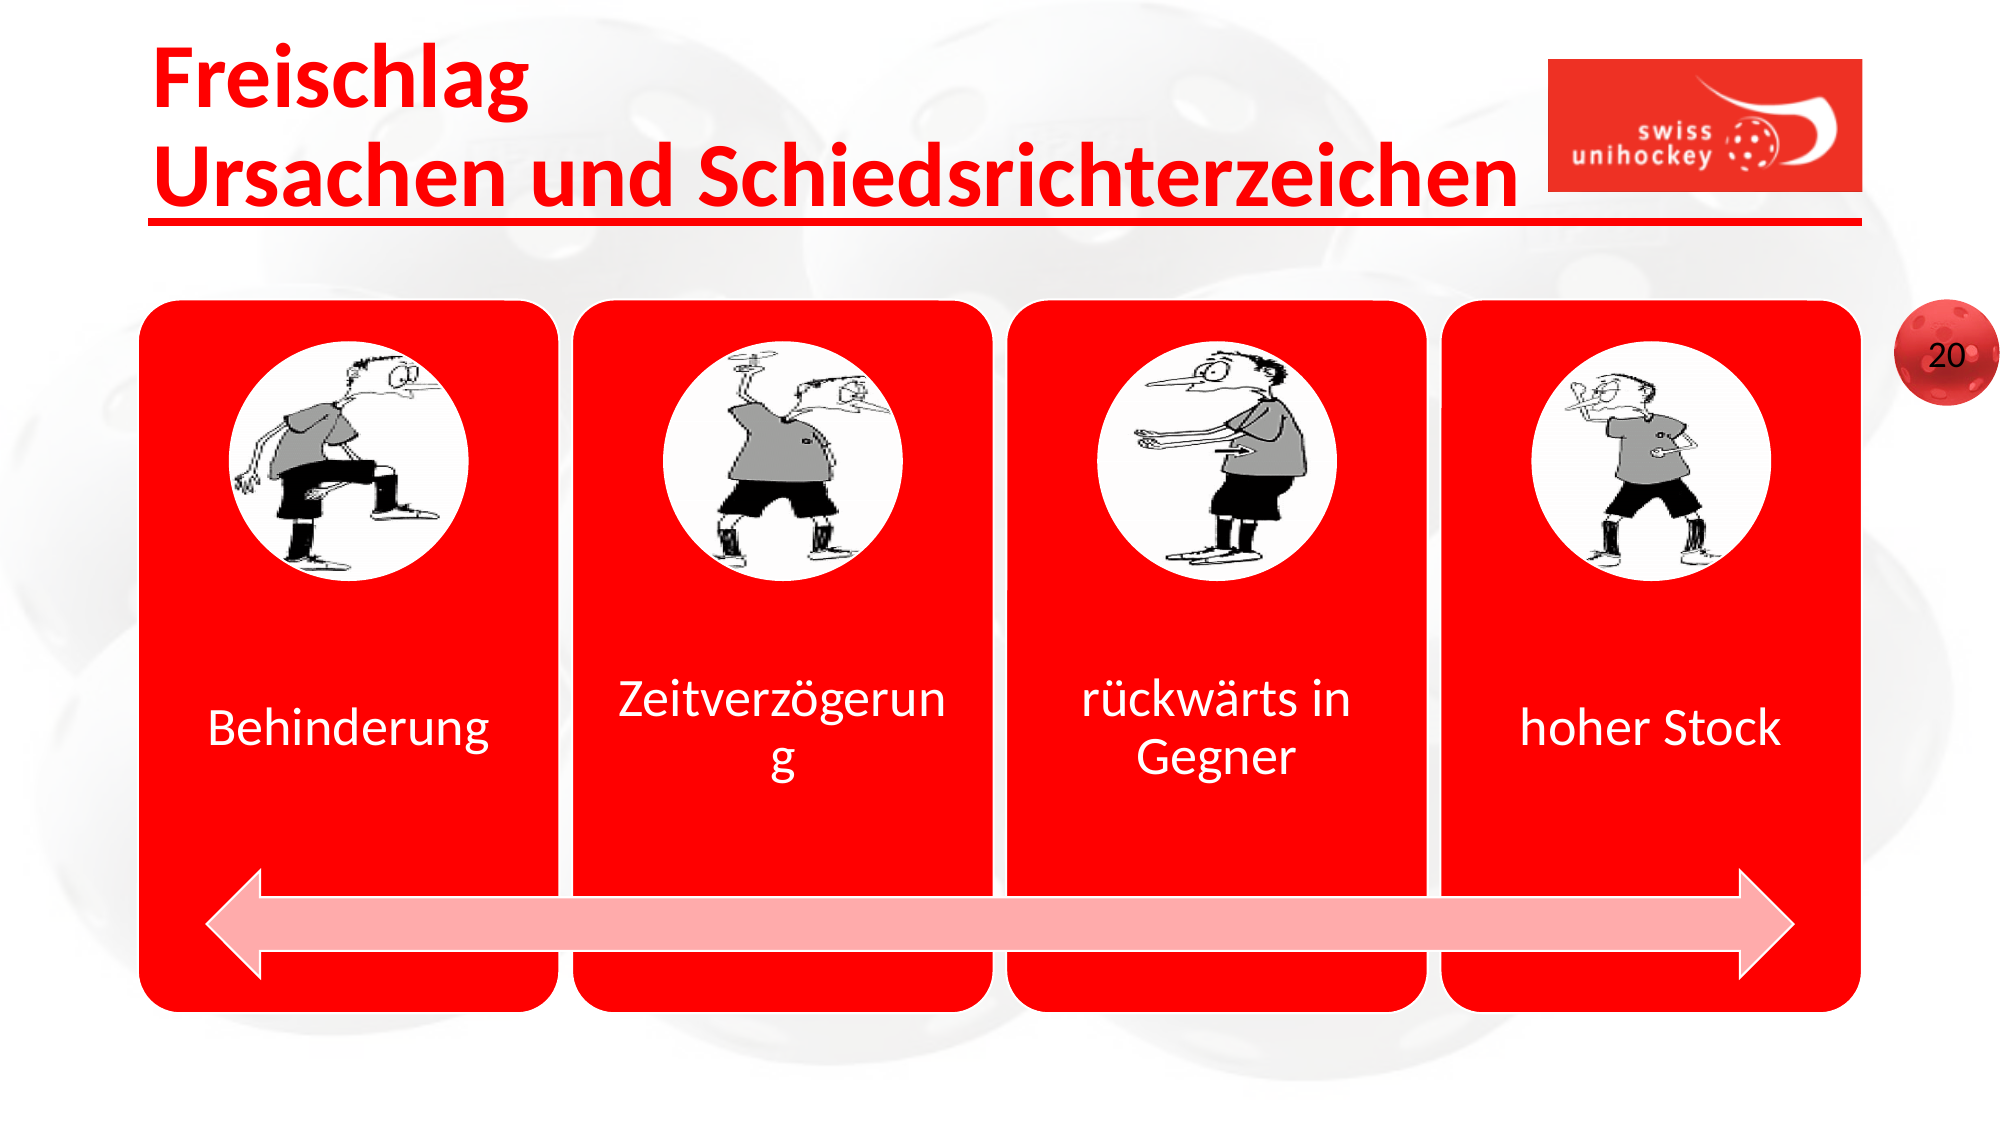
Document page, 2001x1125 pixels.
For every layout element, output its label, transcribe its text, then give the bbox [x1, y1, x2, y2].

title Freischlag Ursachen und Schiedsrichterzeichen [137, 18, 1863, 236]
slide_number 20 [1894, 299, 2000, 406]
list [137, 299, 1863, 1014]
